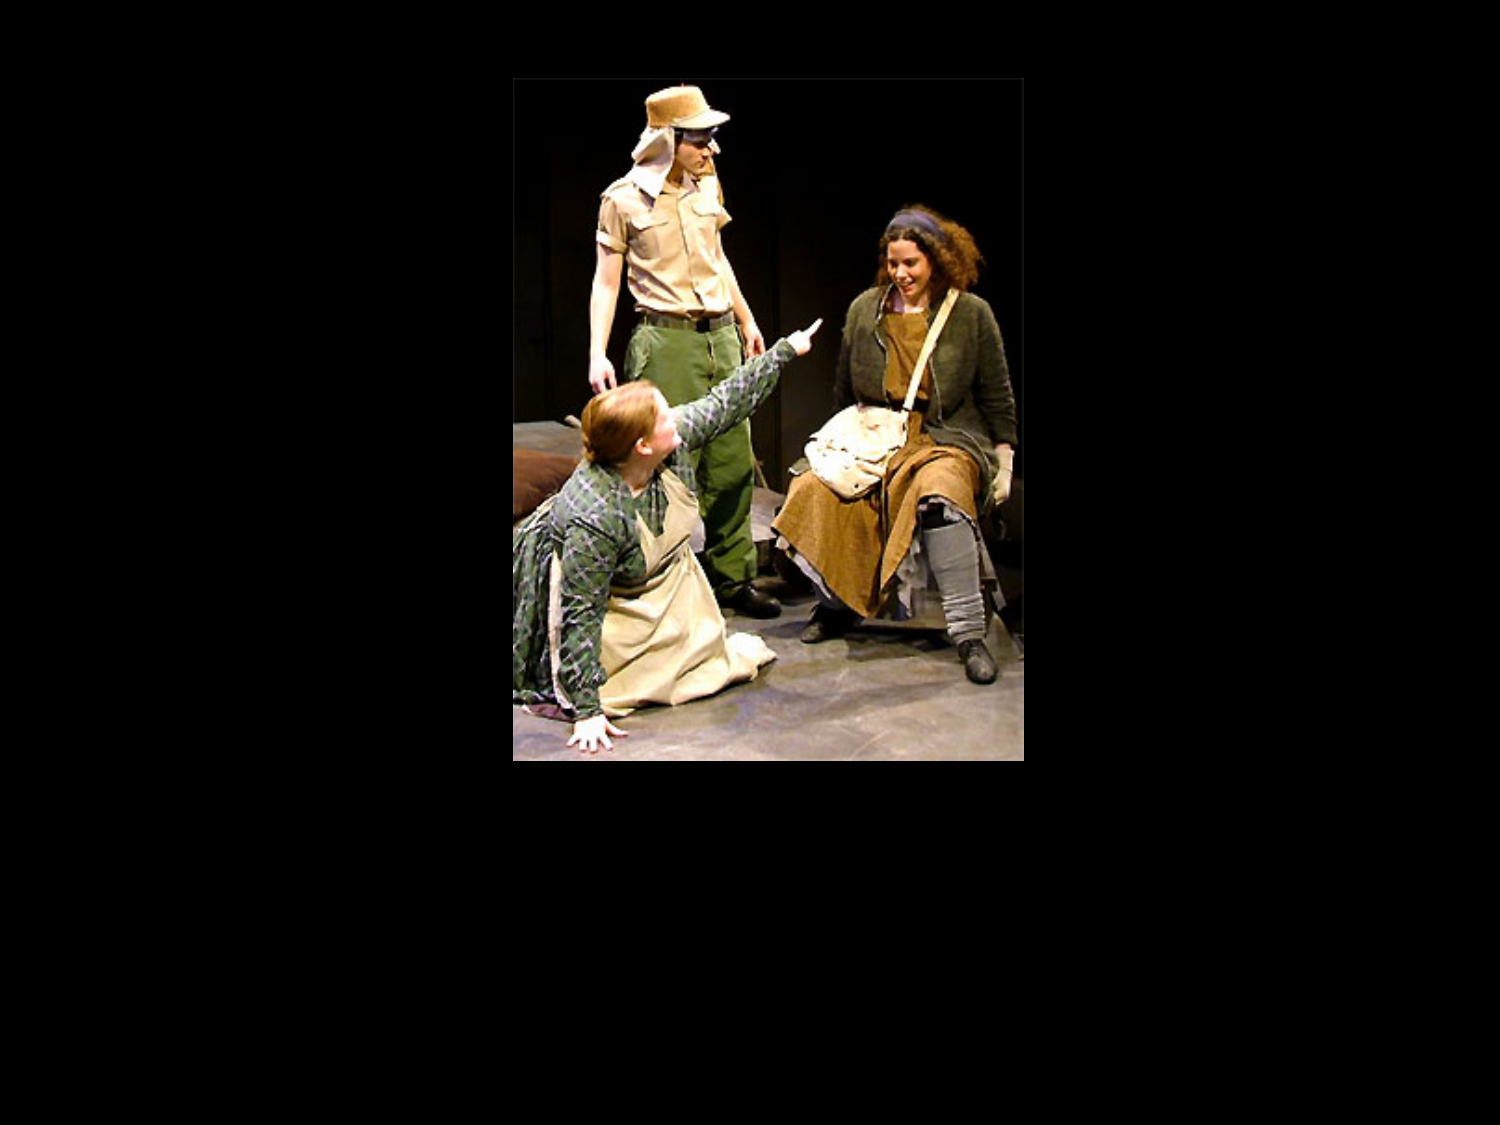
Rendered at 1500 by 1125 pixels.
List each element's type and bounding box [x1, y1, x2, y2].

picture [513, 77, 1025, 762]
